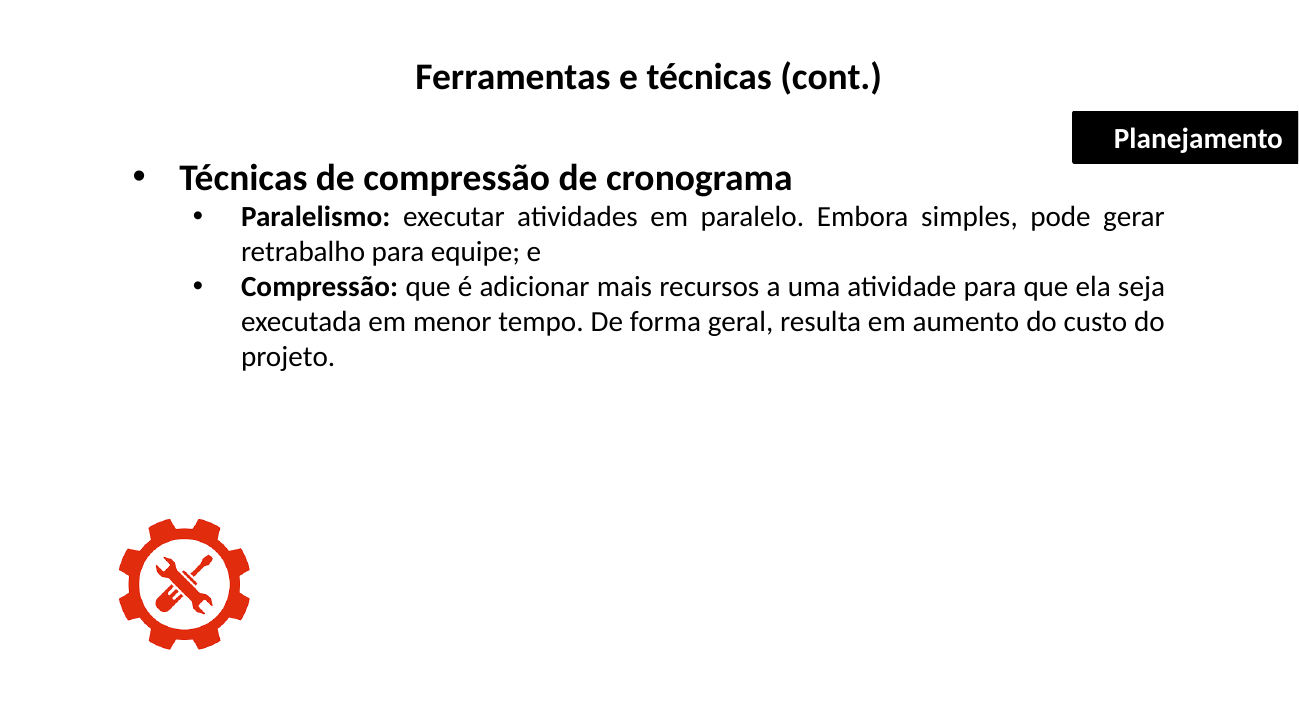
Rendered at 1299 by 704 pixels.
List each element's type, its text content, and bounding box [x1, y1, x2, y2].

text_box Ferramentas e técnicas (cont.) [0, 44, 1299, 106]
text_box Planejamento [1074, 112, 1299, 162]
text_box Técnicas de compressão de cronograma Paralelismo: executar atividades em paralelo. Embora simples, pode gerar retrabalho para equipe; e Compressão: que é adicionar mais recursos a uma atividade para que ela seja executada em menor tempo. De forma geral, resulta em aumento do custo do projeto. [117, 145, 1181, 383]
picture [117, 517, 251, 651]
